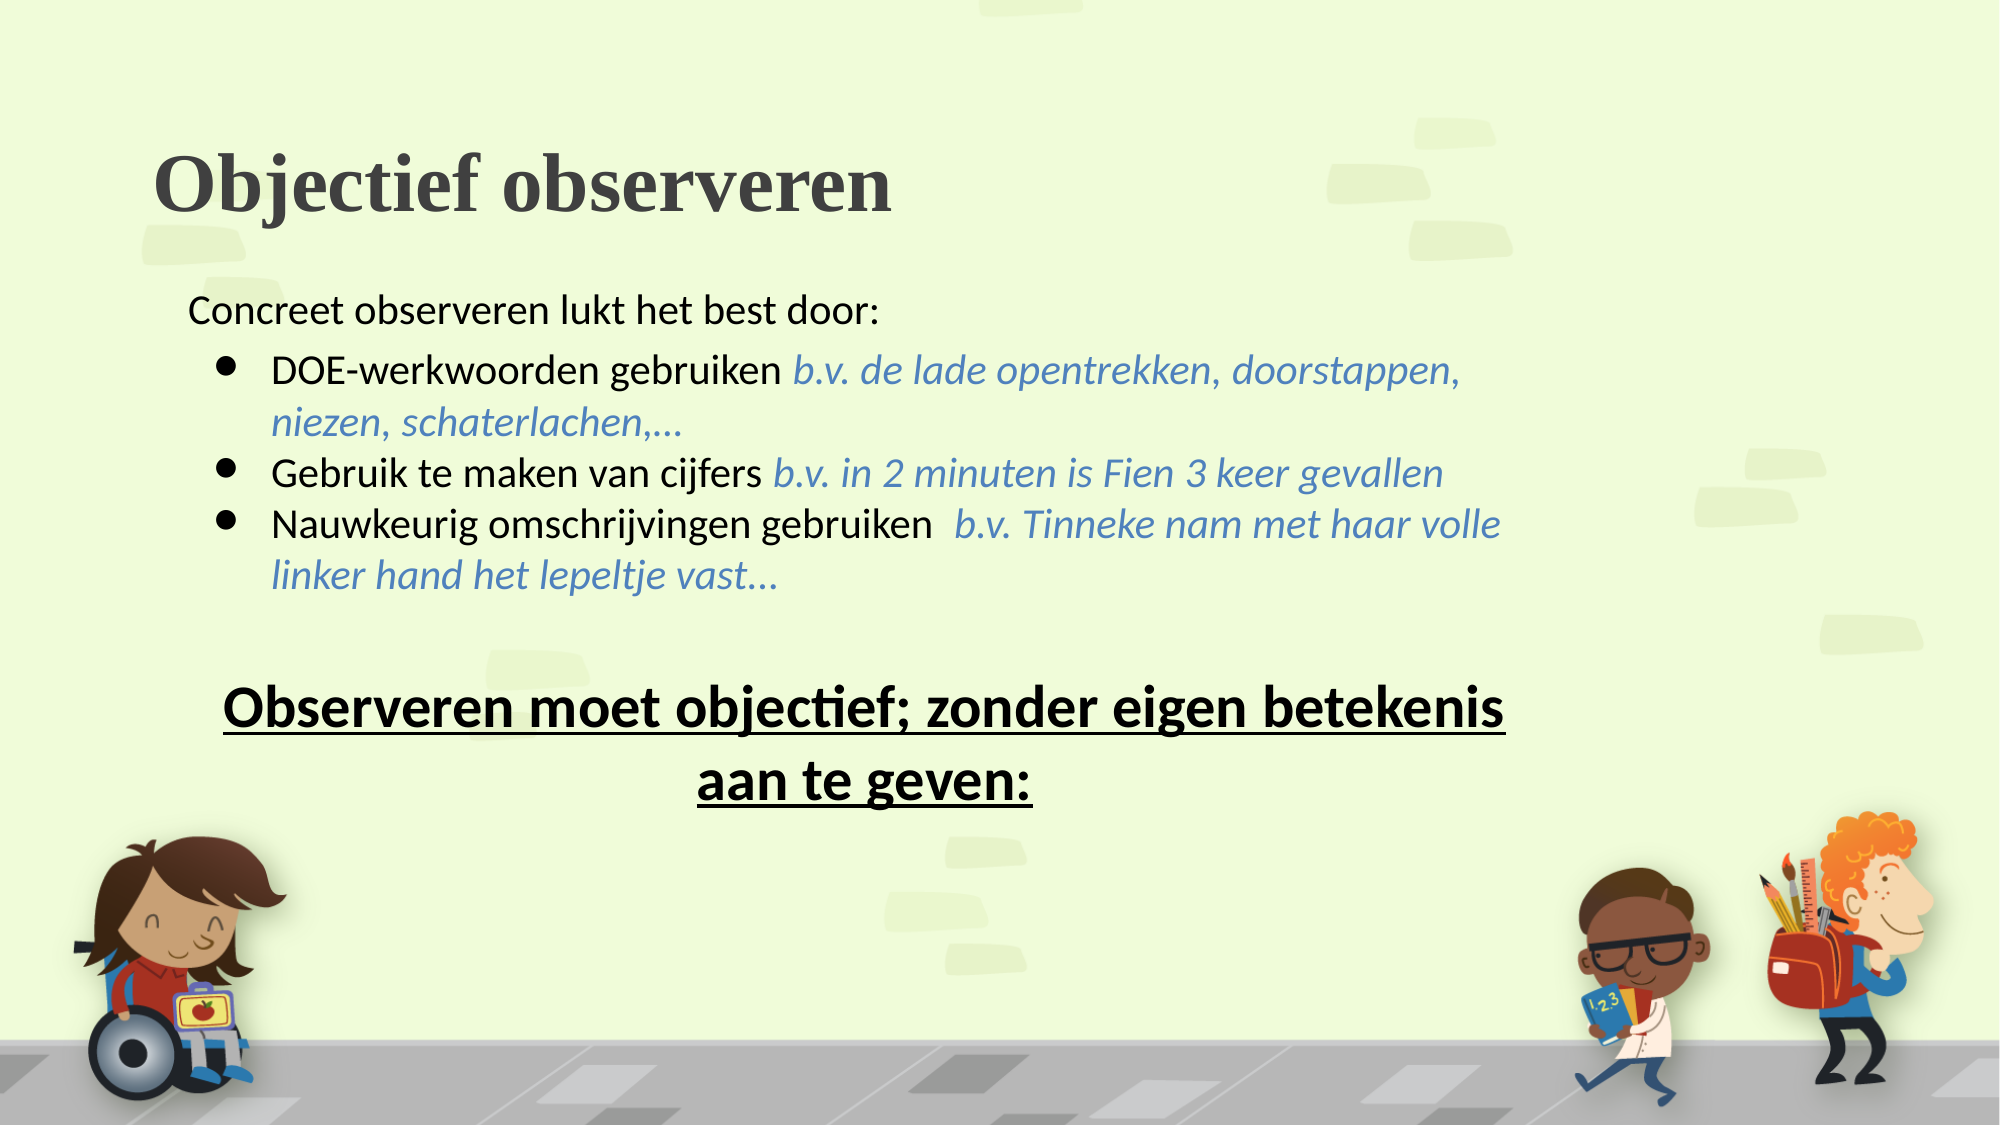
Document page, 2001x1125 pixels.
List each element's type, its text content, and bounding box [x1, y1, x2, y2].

title Objectief observeren [137, 59, 1750, 238]
text_box Concreet observeren lukt het best door: DOE-werkwoorden gebruiken b.v. de lade opentrekken, doorstappen, niezen, schaterlachen,… Gebruik te maken van cijfers b.v. in 2 minuten is Fien 3 keer gevallen Nauwkeurig omschrijvingen gebruiken b.v. Tinneke nam met haar volle linker hand het lepeltje vast... Observeren moet objectief; zonder eigen betekenis aan te geven: [173, 267, 1557, 828]
picture [0, 0, 2000, 1125]
